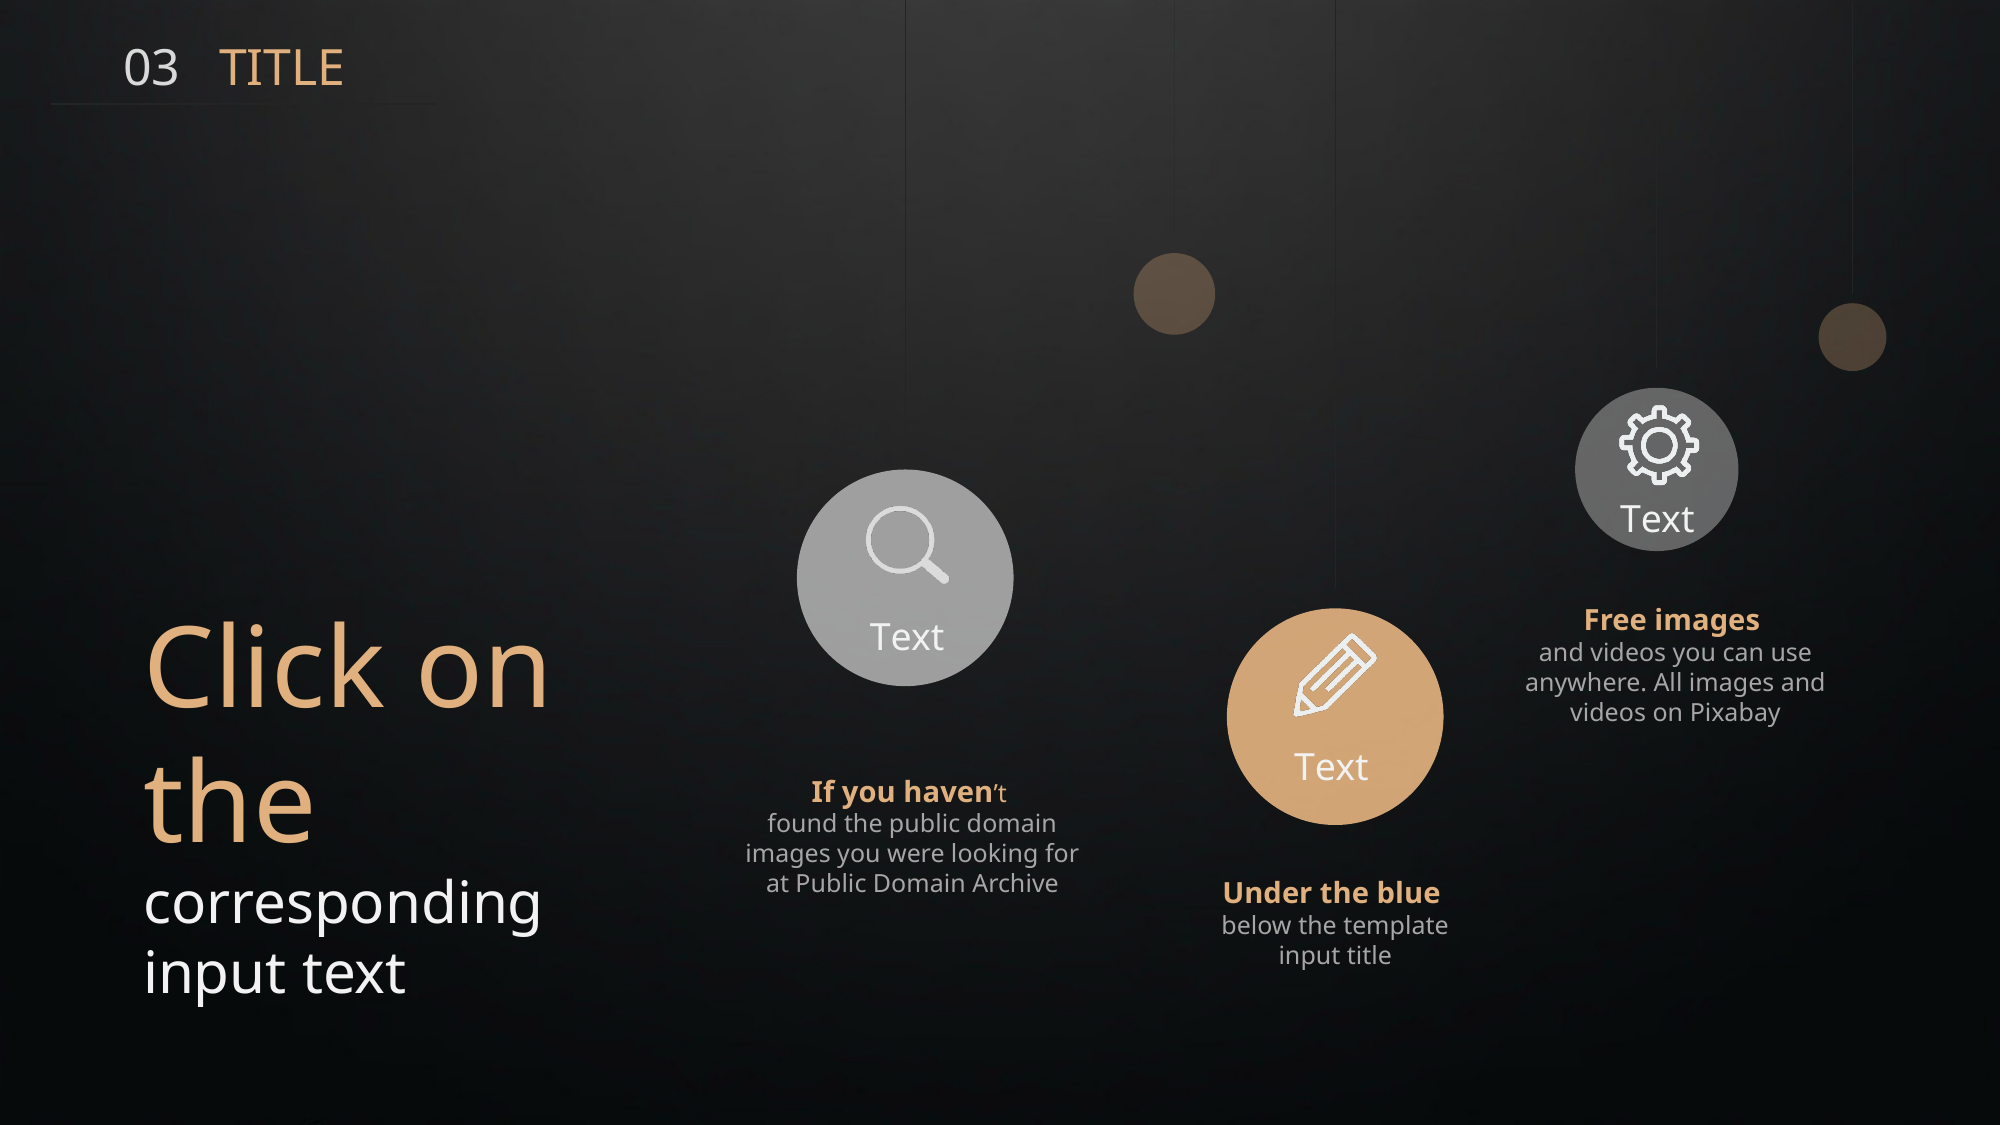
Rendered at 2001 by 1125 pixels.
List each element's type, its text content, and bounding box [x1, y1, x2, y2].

text_box Text [1605, 487, 1710, 548]
text_box [1225, 607, 1445, 827]
text_box [1132, 252, 1217, 336]
text_box Click on the corresponding input text [128, 587, 599, 1013]
picture [862, 500, 952, 589]
text_box [1817, 302, 1888, 373]
text_box Text [855, 605, 959, 666]
text_box [1631, 548, 1683, 553]
picture [0, 0, 2000, 1125]
text_box 03 TITLE [107, 28, 362, 103]
text_box If you haven’t found the public domain images you were looking for at Public Domain Archive [718, 765, 1107, 905]
text_box [1574, 386, 1701, 534]
text_box [795, 468, 1015, 688]
text_box [1705, 402, 1740, 533]
text_box Free images and videos you can use anywhere. All images and videos on Pixabay [1505, 593, 1847, 734]
text_box Text [1279, 735, 1384, 795]
text_box Under the blue below the template input title [1206, 866, 1465, 977]
